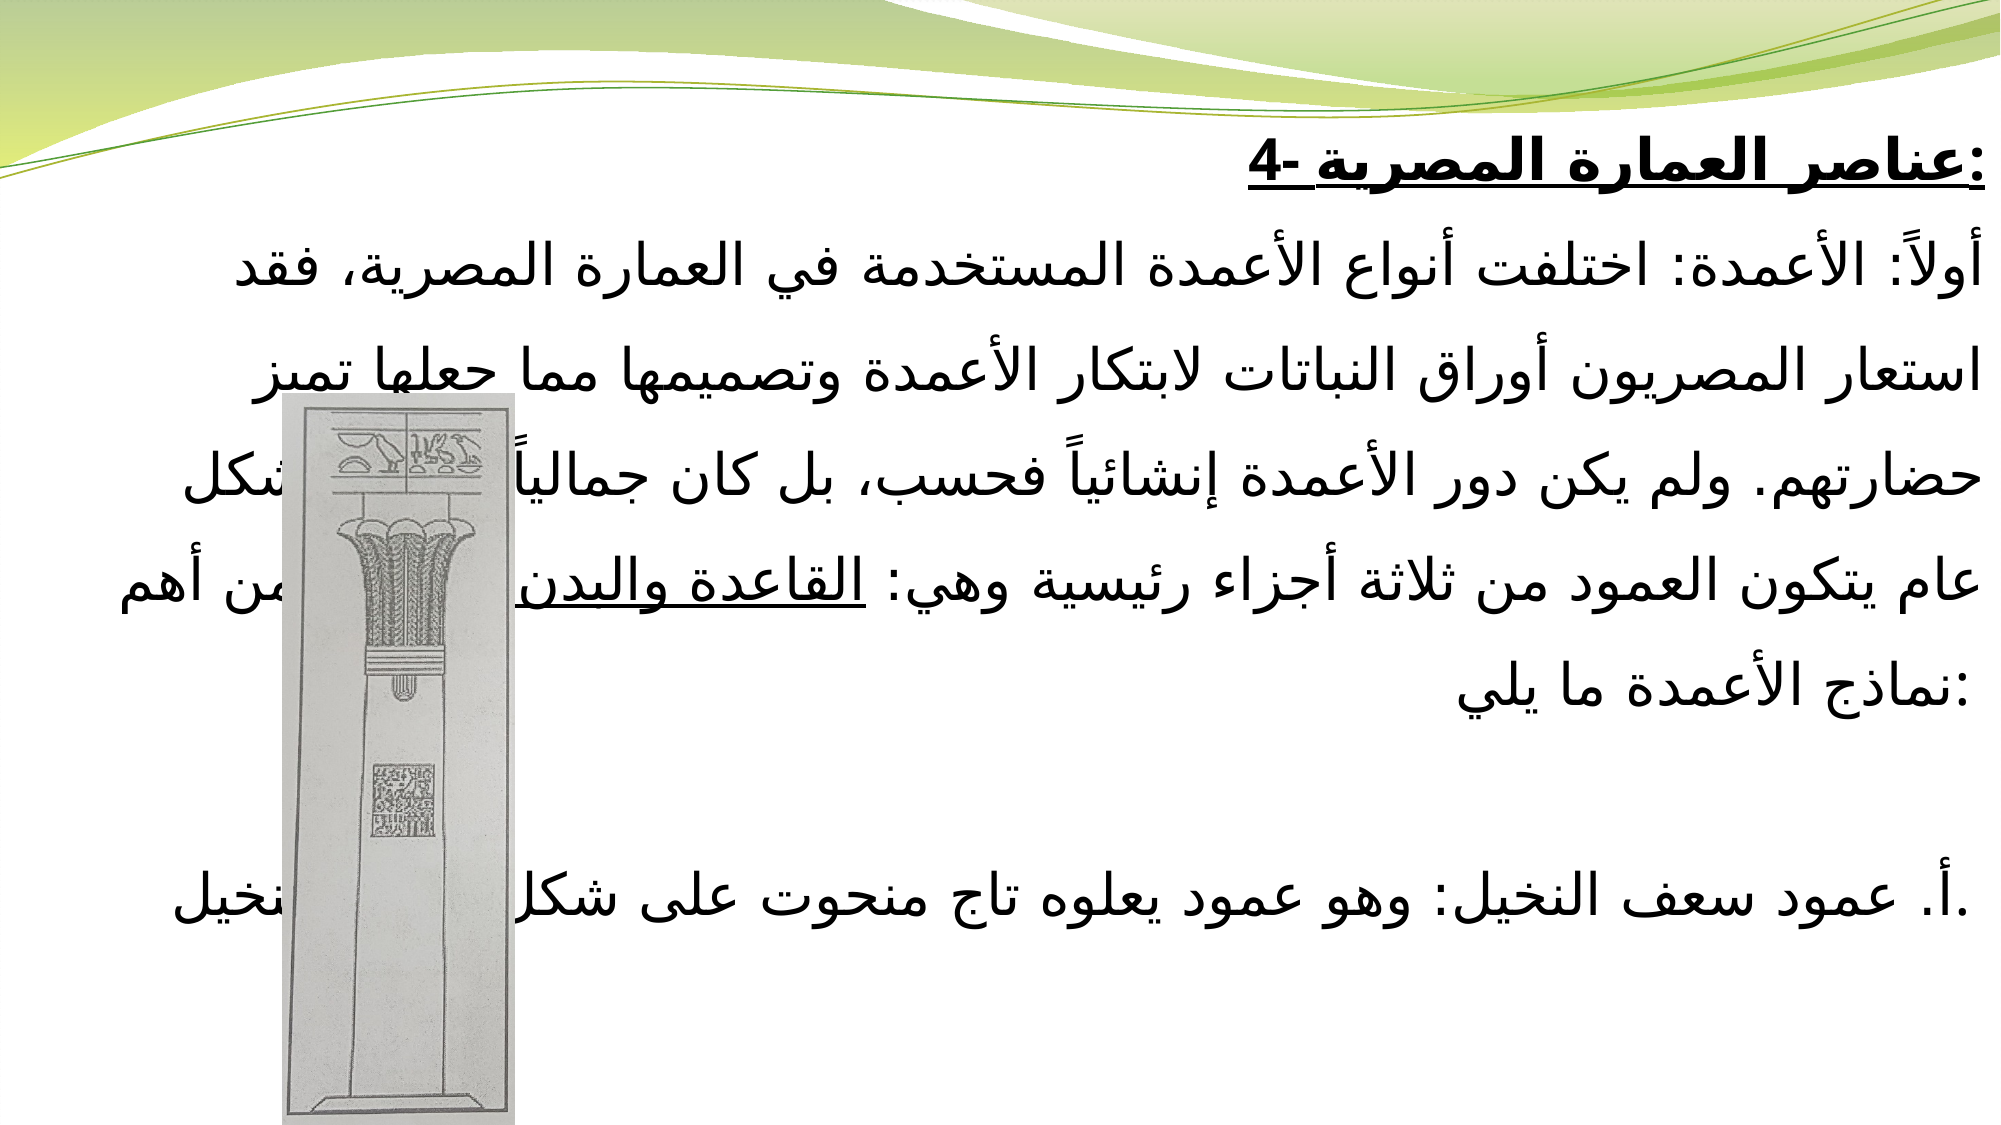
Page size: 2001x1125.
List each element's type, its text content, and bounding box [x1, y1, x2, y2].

picture [282, 393, 515, 1125]
text_box 4- عناصر العمارة المصرية: أولاً: الأعمدة: اختلفت أنواع الأعمدة المستخدمة في العمارة المصرية، فقد استعار المصريون أوراق النباتات لابتكار الأعمدة وتصميمها مما جعلها تميز حضارتهم. ولم يكن دور الأعمدة إنشائياً فحسب، بل كان جمالياً أيضاً. وبشكل عام يتكون العمود من ثلاثة أجزاء رئيسية وهي: القاعدة والبدن والتاج. ومن أهم نماذج الأعمدة ما يلي: أ. عمود سعف النخيل: وهو عمود يعلوه تاج منحوت على شكل سعف النخيل. [75, 80, 2000, 935]
